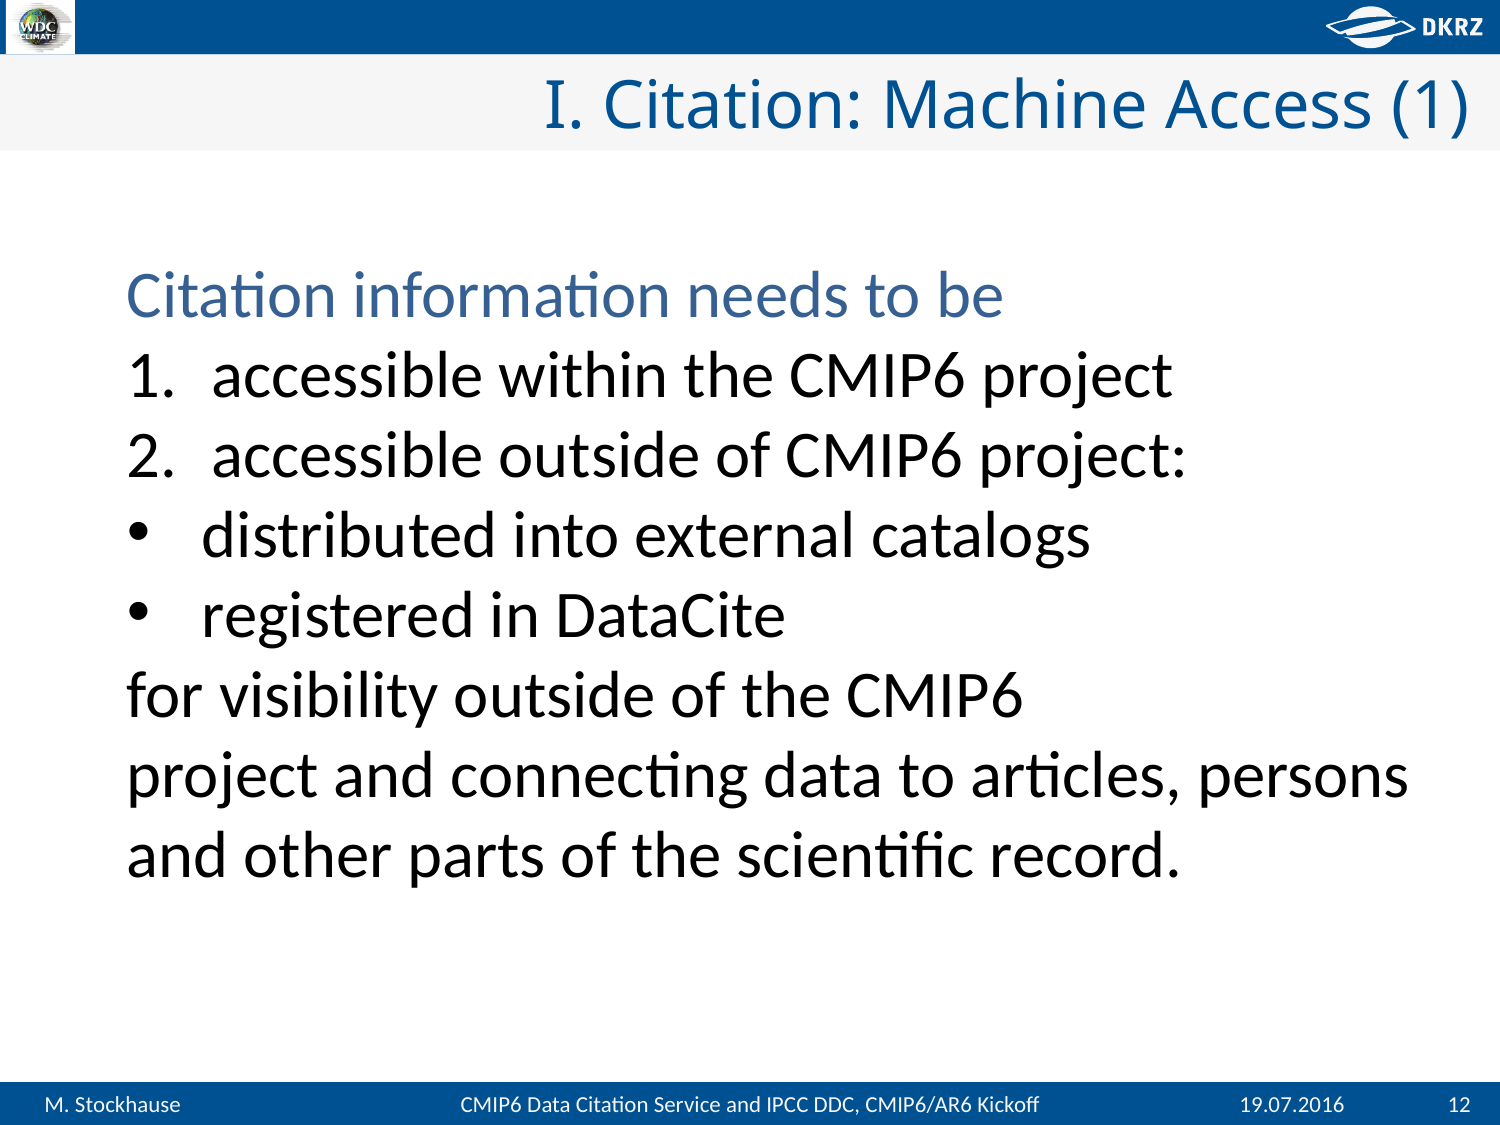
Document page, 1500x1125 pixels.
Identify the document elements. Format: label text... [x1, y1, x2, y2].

text_box Citation information needs to be accessible within the CMIP6 project accessible outside of CMIP6 project: distributed into external catalogs registered in DataCite for visibility outside of the CMIP6 project and connecting data to articles, persons and other parts of the scientific record. [112, 243, 1435, 898]
slide_number 12 [1376, 1082, 1500, 1125]
picture [5, 0, 75, 54]
title I. Citation: Machine Access (1) [0, 54, 1500, 151]
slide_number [1187, 1082, 1360, 1125]
